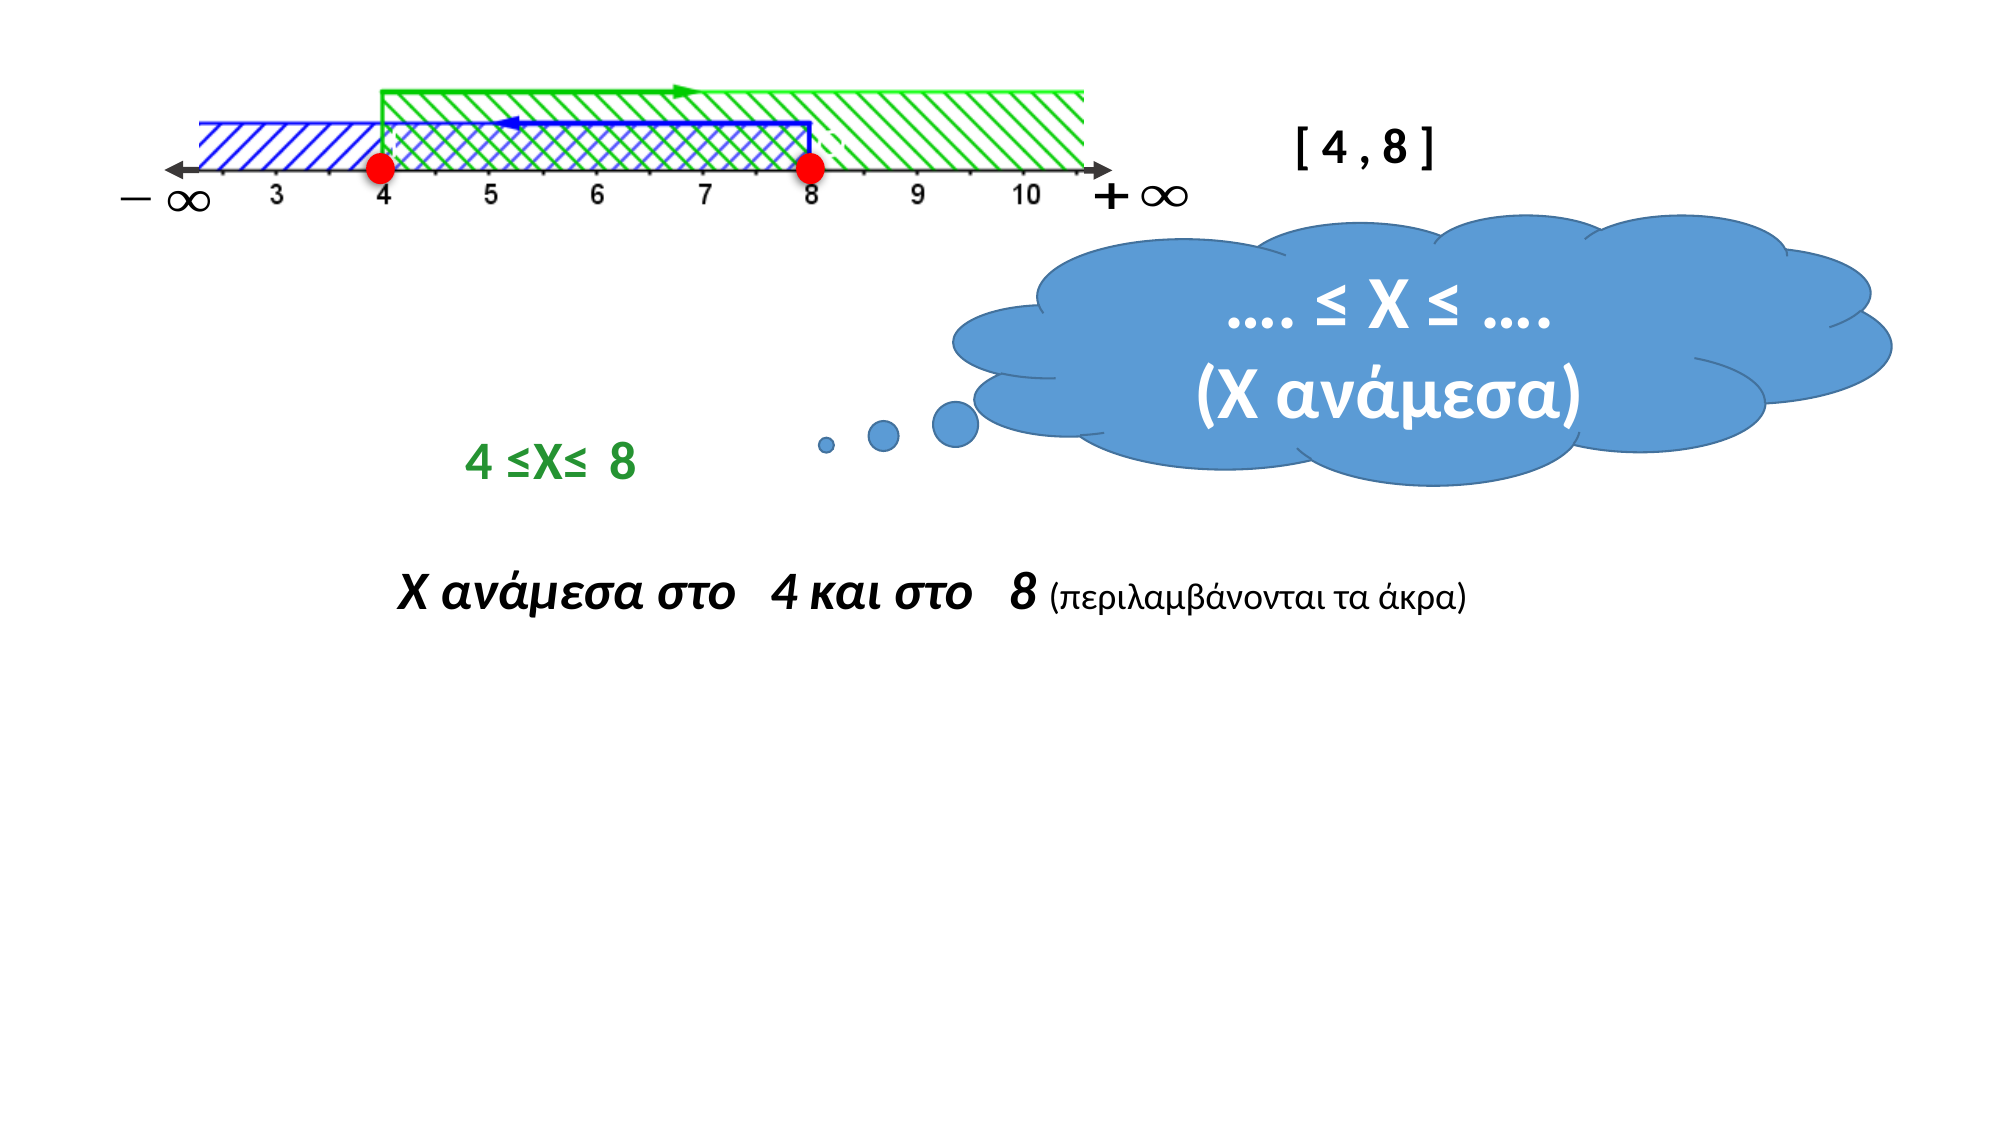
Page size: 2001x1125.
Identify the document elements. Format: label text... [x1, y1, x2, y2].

text_box 4 και στο [755, 547, 989, 628]
text_box 8 (περιλαμβάνονται τα άκρα) [993, 547, 1483, 628]
text_box Χ ανάμεσα στο [383, 547, 752, 628]
text_box 8 [582, 417, 667, 498]
text_box …. ≤ Χ ≤ …. (Χ ανάμεσα) [932, 214, 1893, 487]
picture [199, 60, 1084, 228]
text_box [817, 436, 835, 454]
text_box …. ≤ Χ ≤ …. (Χ ανάμεσα) [867, 419, 900, 453]
text_box 4 [437, 417, 522, 498]
text_box ≤Χ≤ [522, 417, 582, 498]
text_box [ 4 , 8 ] [1279, 106, 1451, 181]
